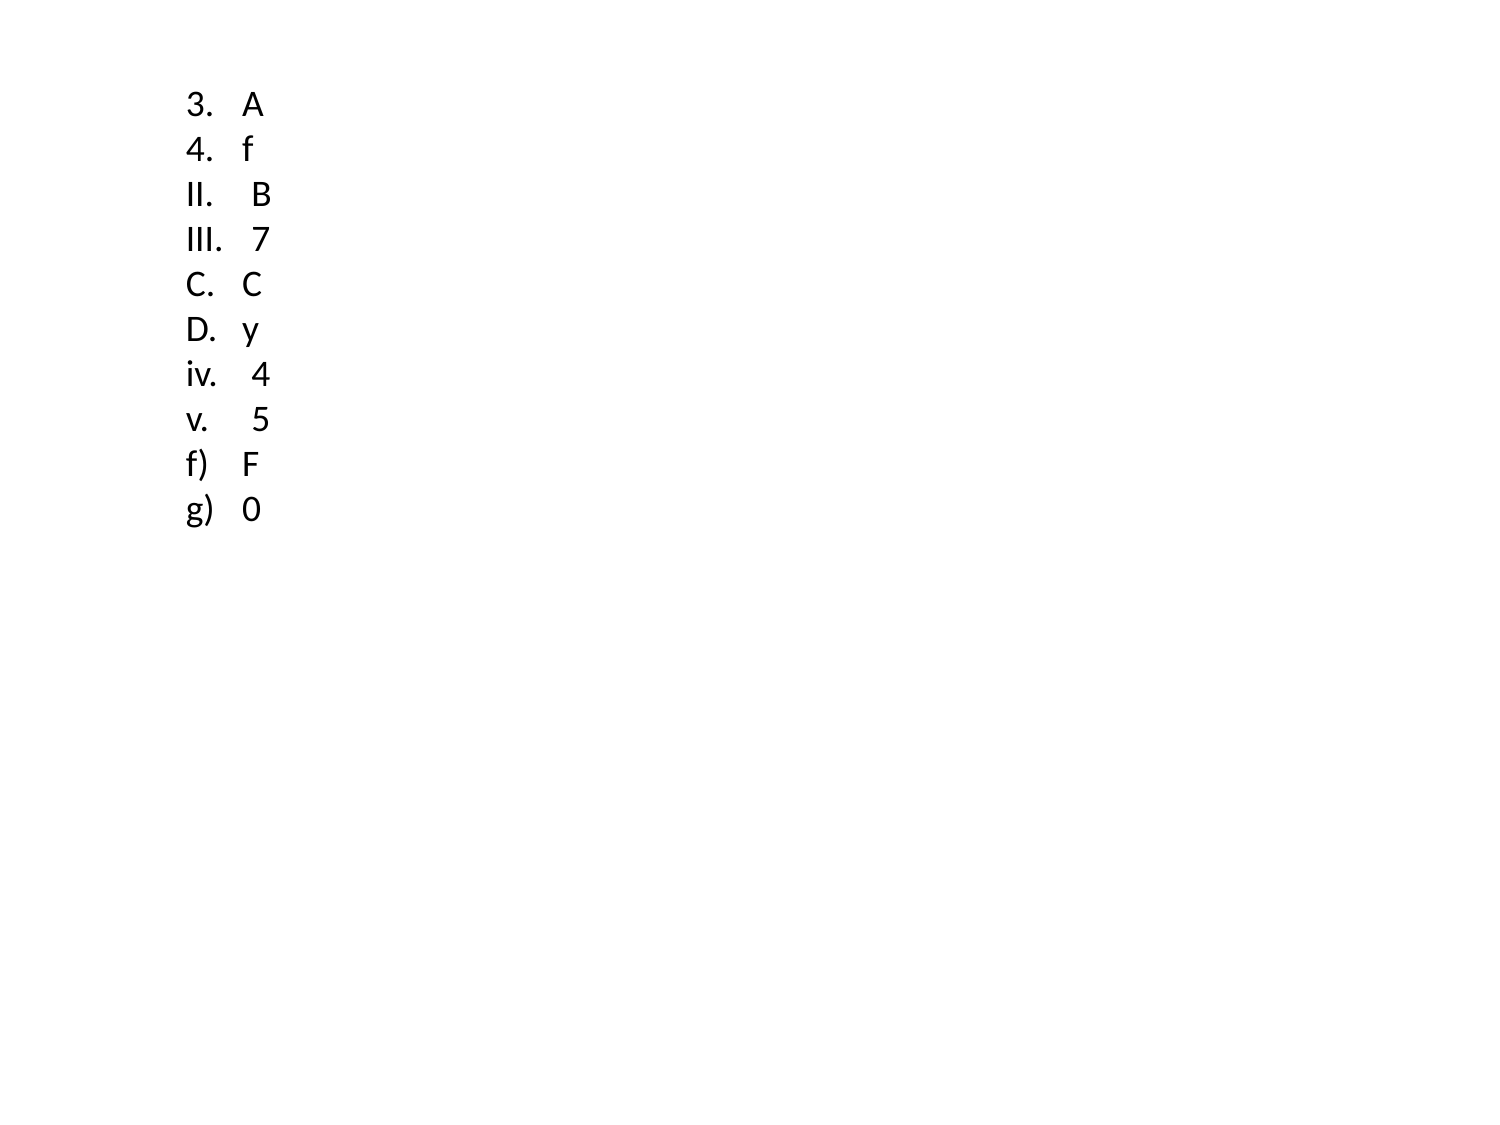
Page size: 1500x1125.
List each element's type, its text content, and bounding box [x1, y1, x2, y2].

text_box A f B 7 C y 4 5 F 0 [171, 71, 1376, 537]
